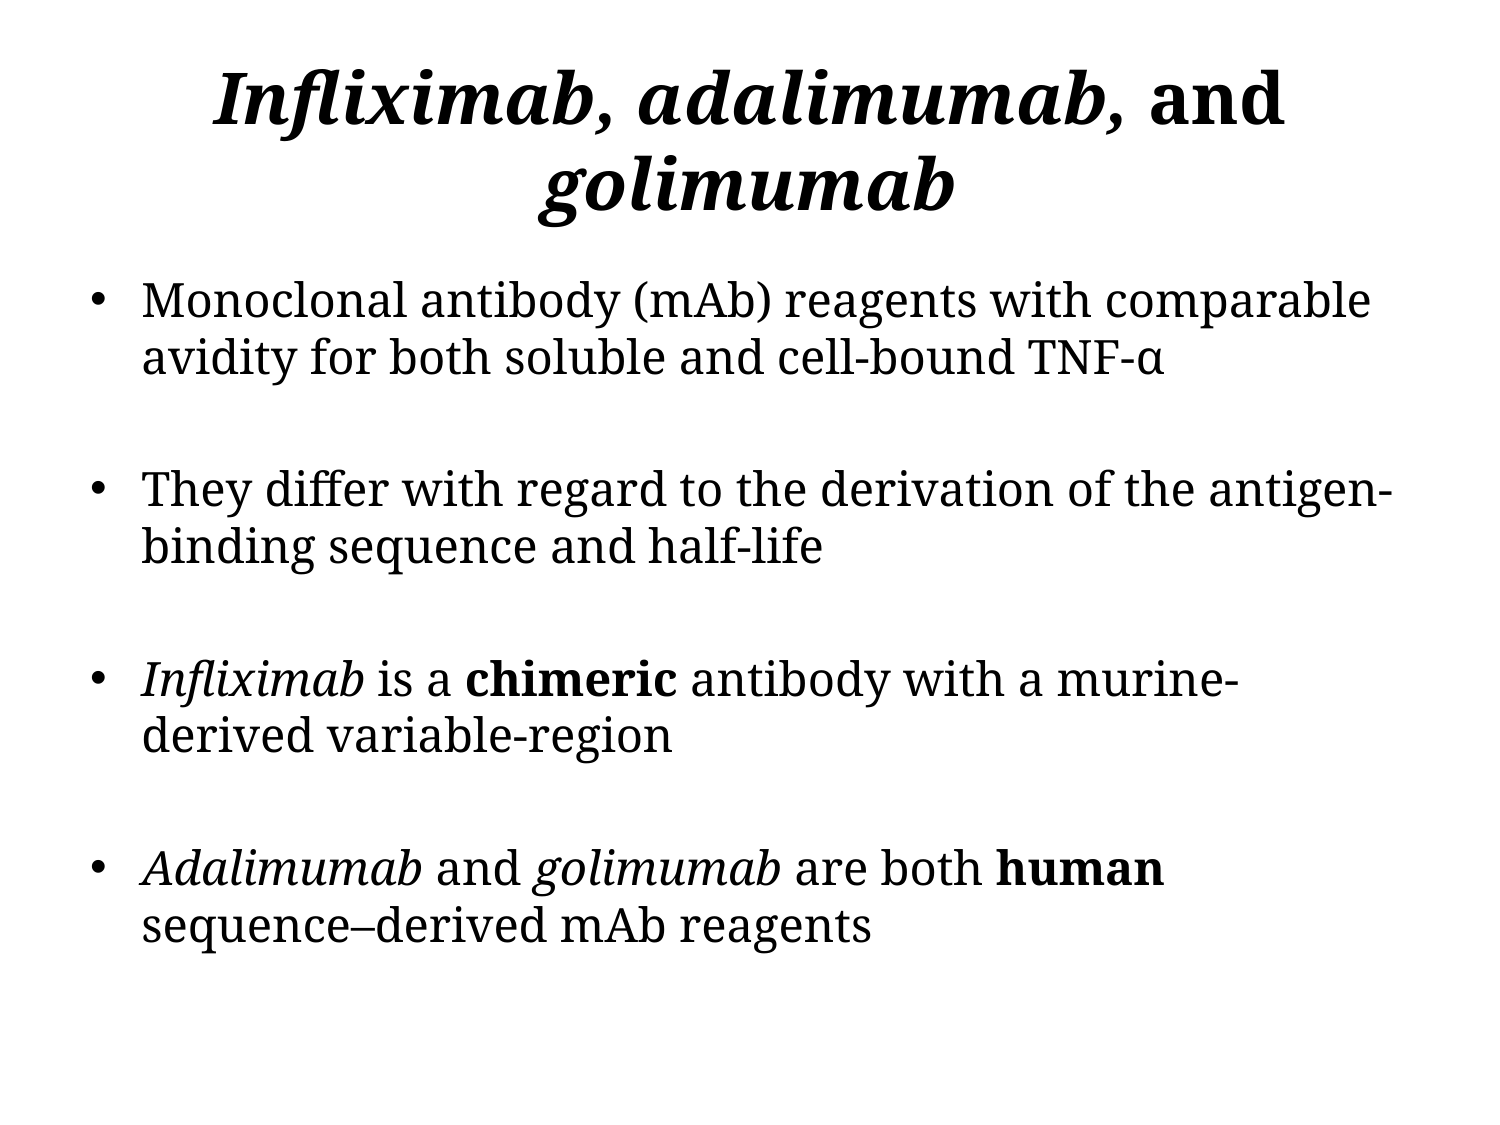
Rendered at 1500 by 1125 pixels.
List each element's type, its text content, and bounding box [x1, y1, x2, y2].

title Infliximab, adalimumab, and golimumab [75, 45, 1425, 233]
list Monoclonal antibody (mAb) reagents with comparable avidity for both soluble and cell-bound TNF-α They differ with regard to the derivation of the antigen-binding sequence and half-life Infliximab is a chimeric antibody with a murine-derived variable-region Adalimumab and golimumab are both human sequence–derived mAb reagents [75, 262, 1425, 1005]
